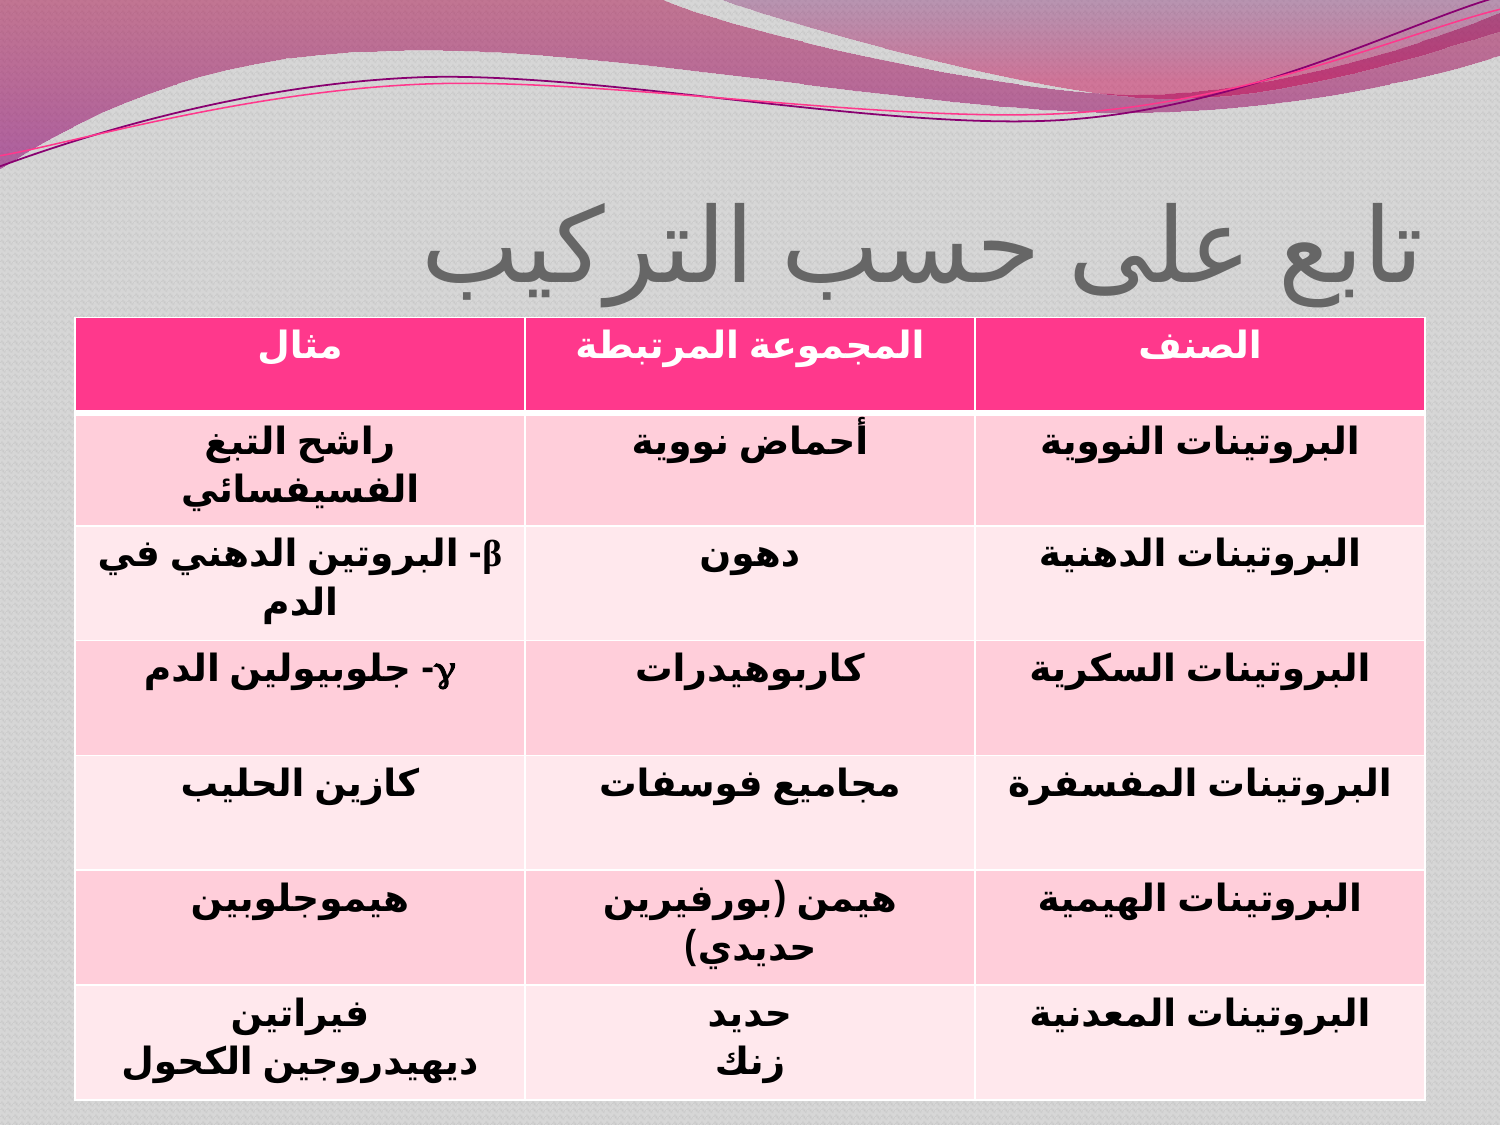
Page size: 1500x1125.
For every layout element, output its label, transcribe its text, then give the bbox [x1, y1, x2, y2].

table_header المجموعة المرتبطة [526, 318, 974, 410]
table_cell أحماض نووية [526, 416, 974, 525]
table_cell البروتينات السكرية [976, 641, 1424, 755]
table_cell β- البروتين الدهني في الدم [76, 527, 524, 640]
table_cell حديد زنك [526, 986, 974, 1099]
table_cell دهون [526, 527, 974, 640]
table_cell البروتينات المعدنية [976, 986, 1424, 1099]
table_cell البروتينات الهيمية [976, 871, 1424, 984]
table_header مثال [76, 318, 524, 410]
table_cell كاربوهيدرات [526, 641, 974, 755]
table_cell - جلوبيولين الدم [76, 641, 524, 755]
table_cell هيمن (بورفيرين حديدي) [526, 871, 974, 984]
table_cell البروتينات النووية [976, 416, 1424, 525]
table_cell راشح التبغ الفسيفسائي [76, 416, 524, 525]
table_cell كازين الحليب [76, 756, 524, 869]
table_header الصنف [976, 318, 1424, 410]
table_cell البروتينات المفسفرة [976, 756, 1424, 869]
table_cell مجاميع فوسفات [526, 756, 974, 869]
table_cell البروتينات الدهنية [976, 527, 1424, 640]
table_cell فيراتين ديهيدروجين الكحول [76, 986, 524, 1099]
table_cell هيموجلوبين [76, 871, 524, 984]
title تابع على حسب التركيب [75, 115, 1425, 303]
